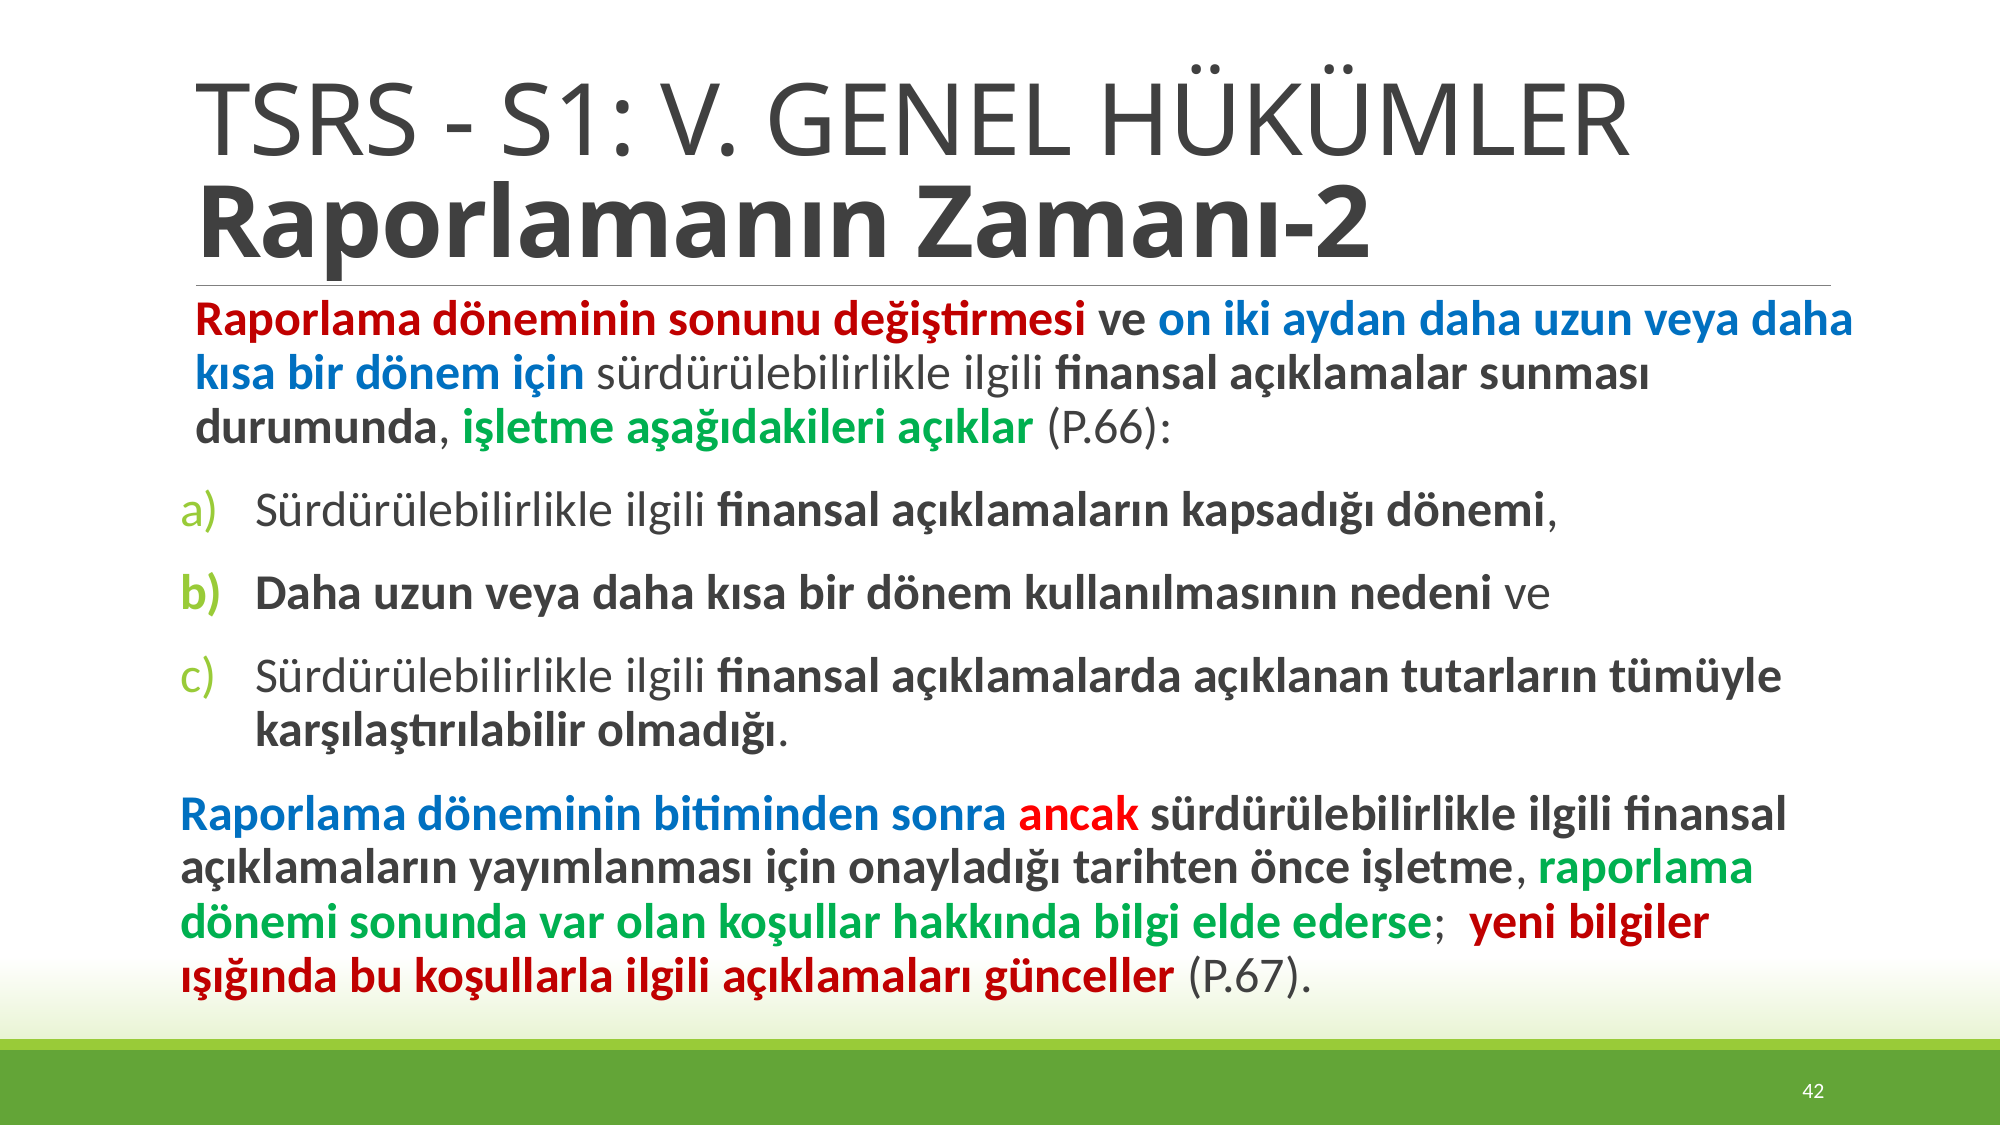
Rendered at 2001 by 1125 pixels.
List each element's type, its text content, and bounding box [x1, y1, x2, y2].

slide_number 42 [1624, 1059, 1840, 1120]
list Raporlama döneminin sonunu değiştirmesi ve on iki aydan daha uzun veya daha kısa bir dönem için sürdürülebilirlikle ilgili finansal açıklamalar sunması durumunda, işletme aşağıdakileri açıklar (P.66): Sürdürülebilirlikle ilgili finansal açıklamaların kapsadığı dönemi, Daha uzun veya daha kısa bir dönem kullanılmasının nedeni ve Sürdürülebilirlikle ilgili finansal açıklamalarda açıklanan tutarların tümüyle karşılaştırılabilir olmadığı. Raporlama döneminin bitiminden sonra ancak sürdürülebilirlikle ilgili finansal açıklamaların yayımlanması için onayladığı tarihten önce işletme, raporlama dönemi sonunda var olan koşullar hakkında bilgi elde ederse; yeni bilgiler ışığında bu koşullarla ilgili açıklamaları günceller (P.67). [180, 284, 1879, 1015]
title TSRS - S1: V. GENEL HÜKÜMLER Raporlamanın Zamanı-2 [180, 47, 1830, 284]
